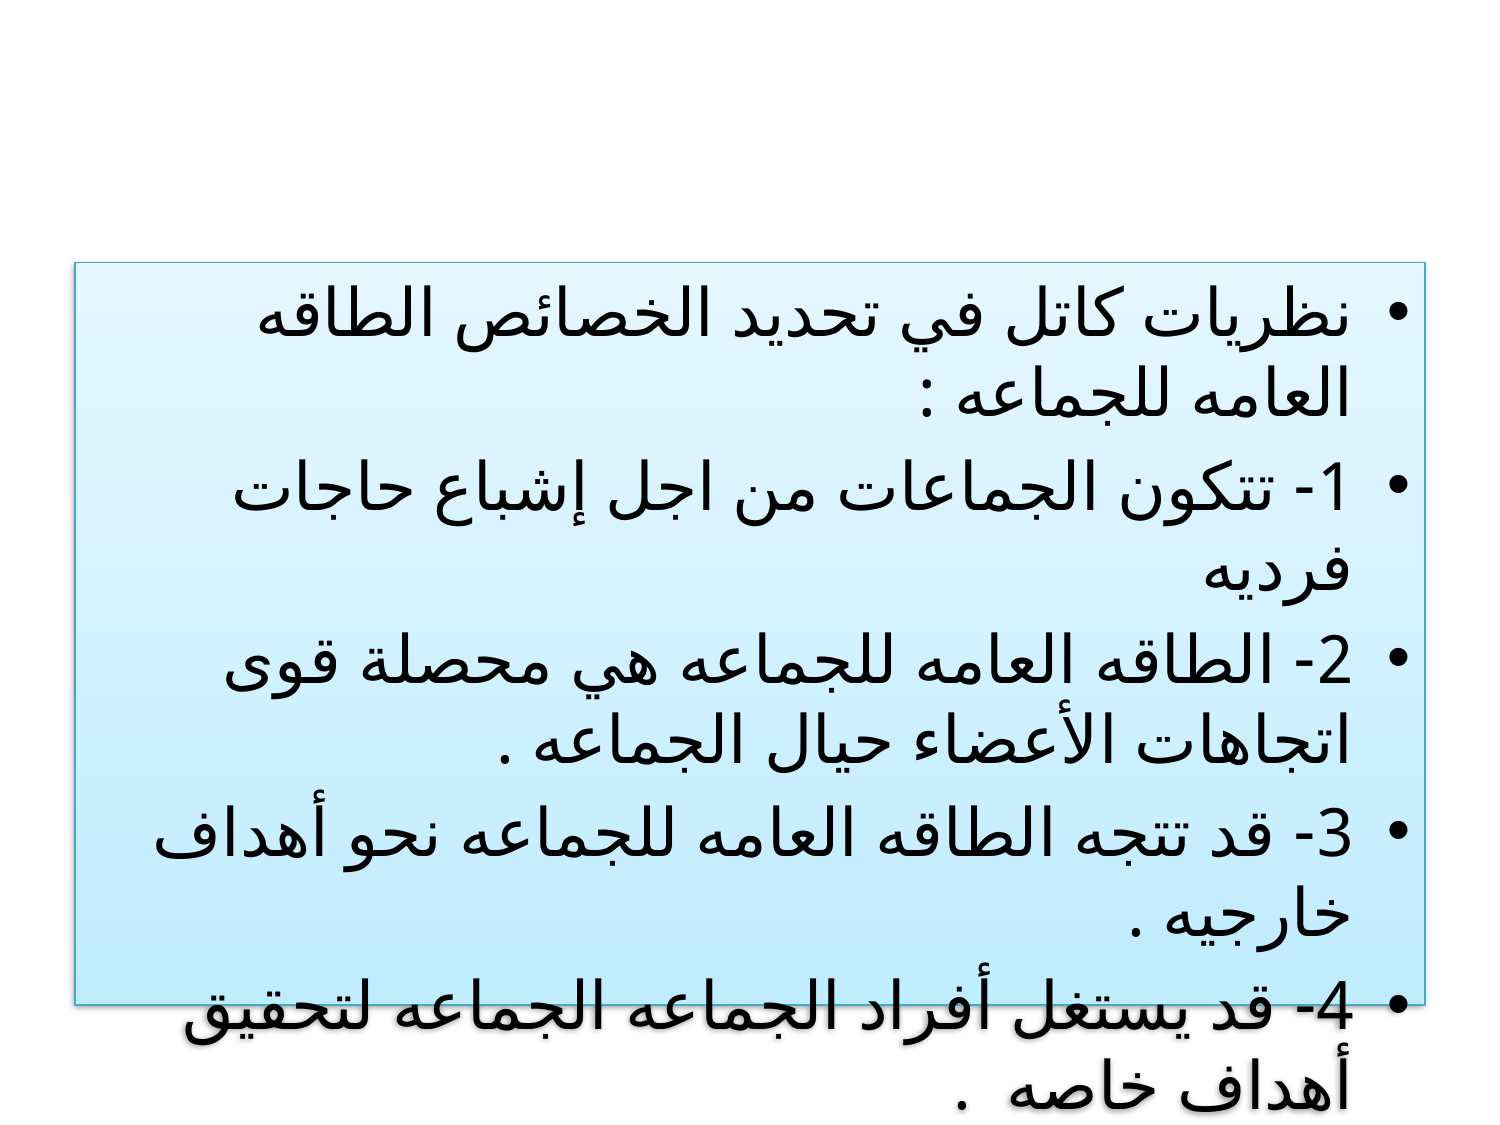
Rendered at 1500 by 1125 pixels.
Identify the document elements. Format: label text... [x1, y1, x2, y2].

list نظريات كاتل في تحديد الخصائص الطاقه العامه للجماعه : 1- تتكون الجماعات من اجل إشباع حاجات فرديه 2- الطاقه العامه للجماعه هي محصلة قوى اتجاهات الأعضاء حيال الجماعه . 3- قد تتجه الطاقه العامه للجماعه نحو أهداف خارجيه . 4- قد يستغل أفراد الجماعه الجماعه لتحقيق أهداف خاصه . 5- يتعلم الأفراد في الجماعات أنماطاً سلوكيه كالولاء ..ألخ [74, 262, 1426, 1006]
